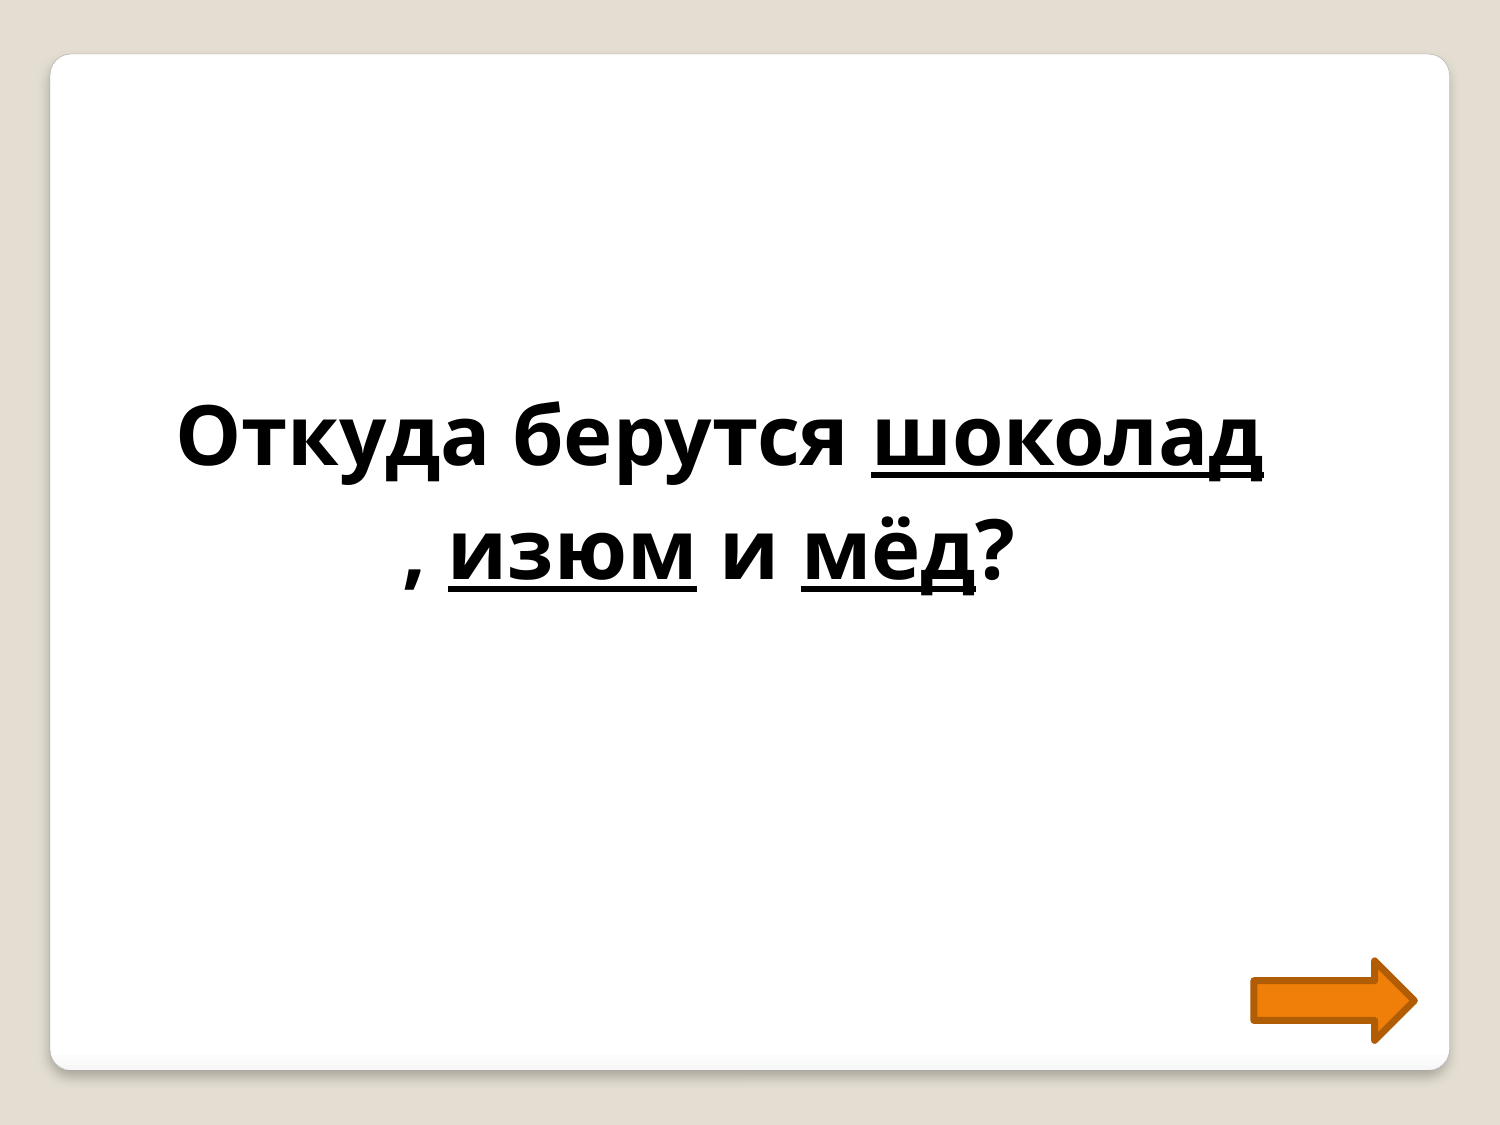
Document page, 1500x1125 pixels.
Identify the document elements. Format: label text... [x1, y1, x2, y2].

text_box Откуда берутся шоколад, изюм и мёд? [128, 374, 1289, 617]
text_box [1250, 957, 1418, 1044]
